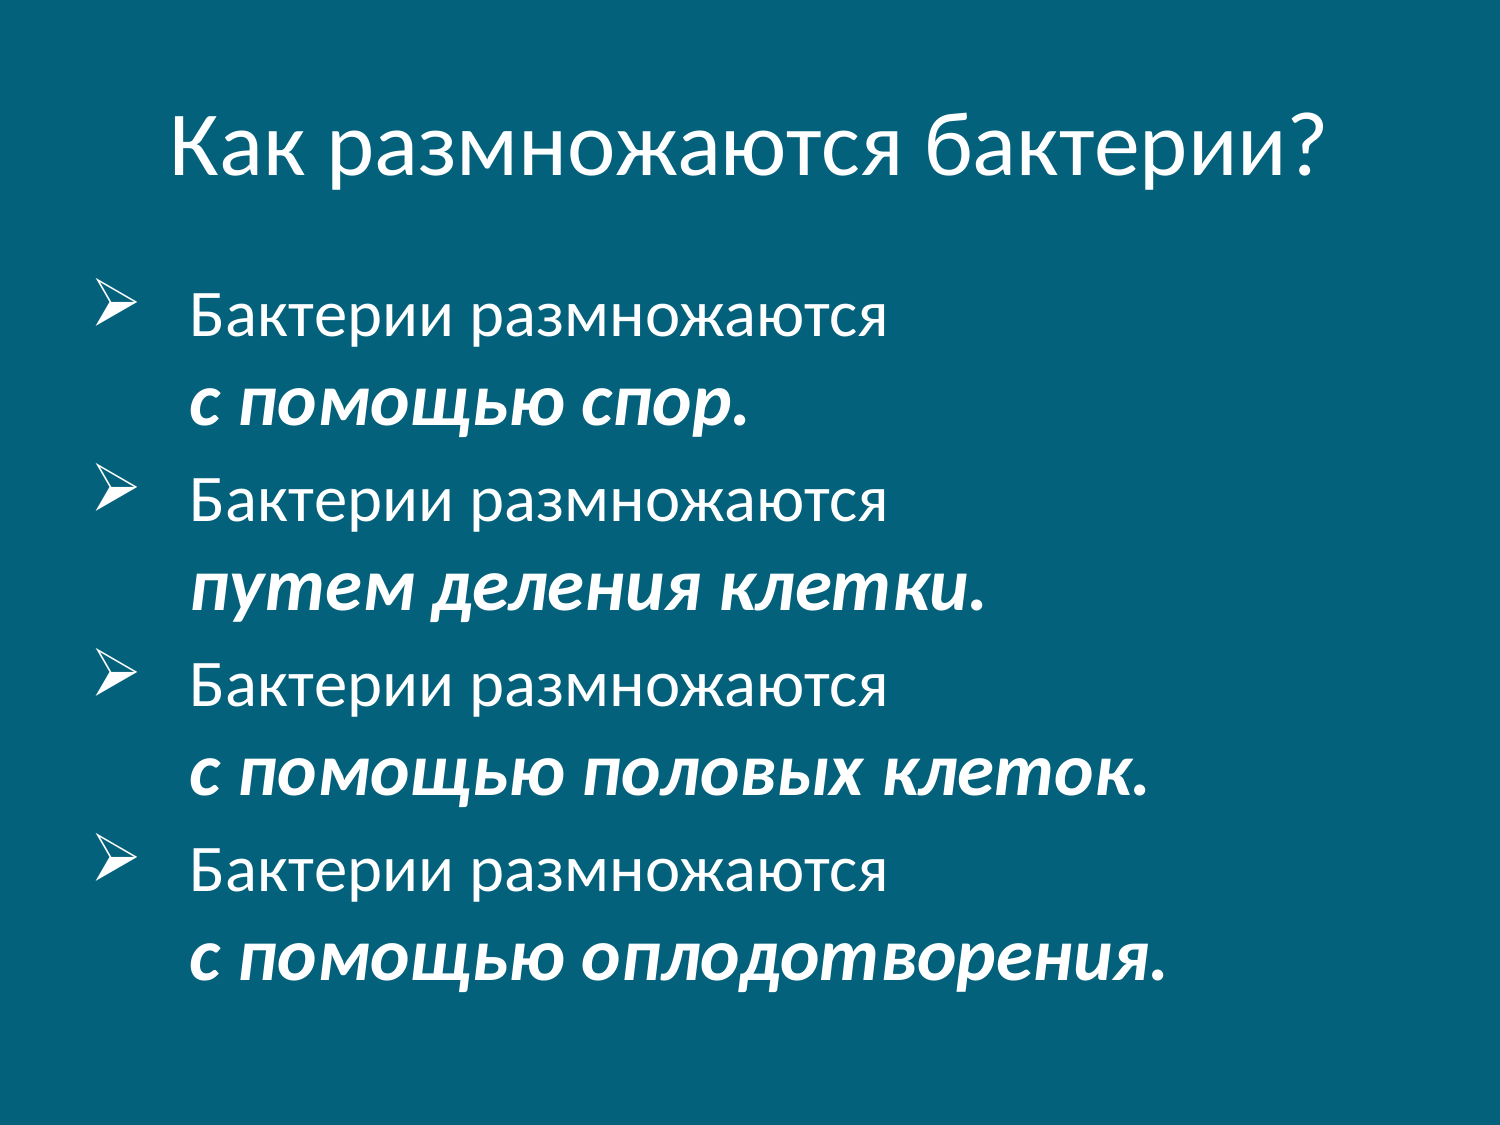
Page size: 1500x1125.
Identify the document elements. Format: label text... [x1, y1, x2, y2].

title Как размножаются бактерии? [75, 45, 1425, 233]
list Бактерии размножаются с помощью спор. Бактерии размножаются путем деления клетки. Бактерии размножаются с помощью половых клеток. Бактерии размножаются с помощью оплодотворения. [75, 262, 1425, 1005]
